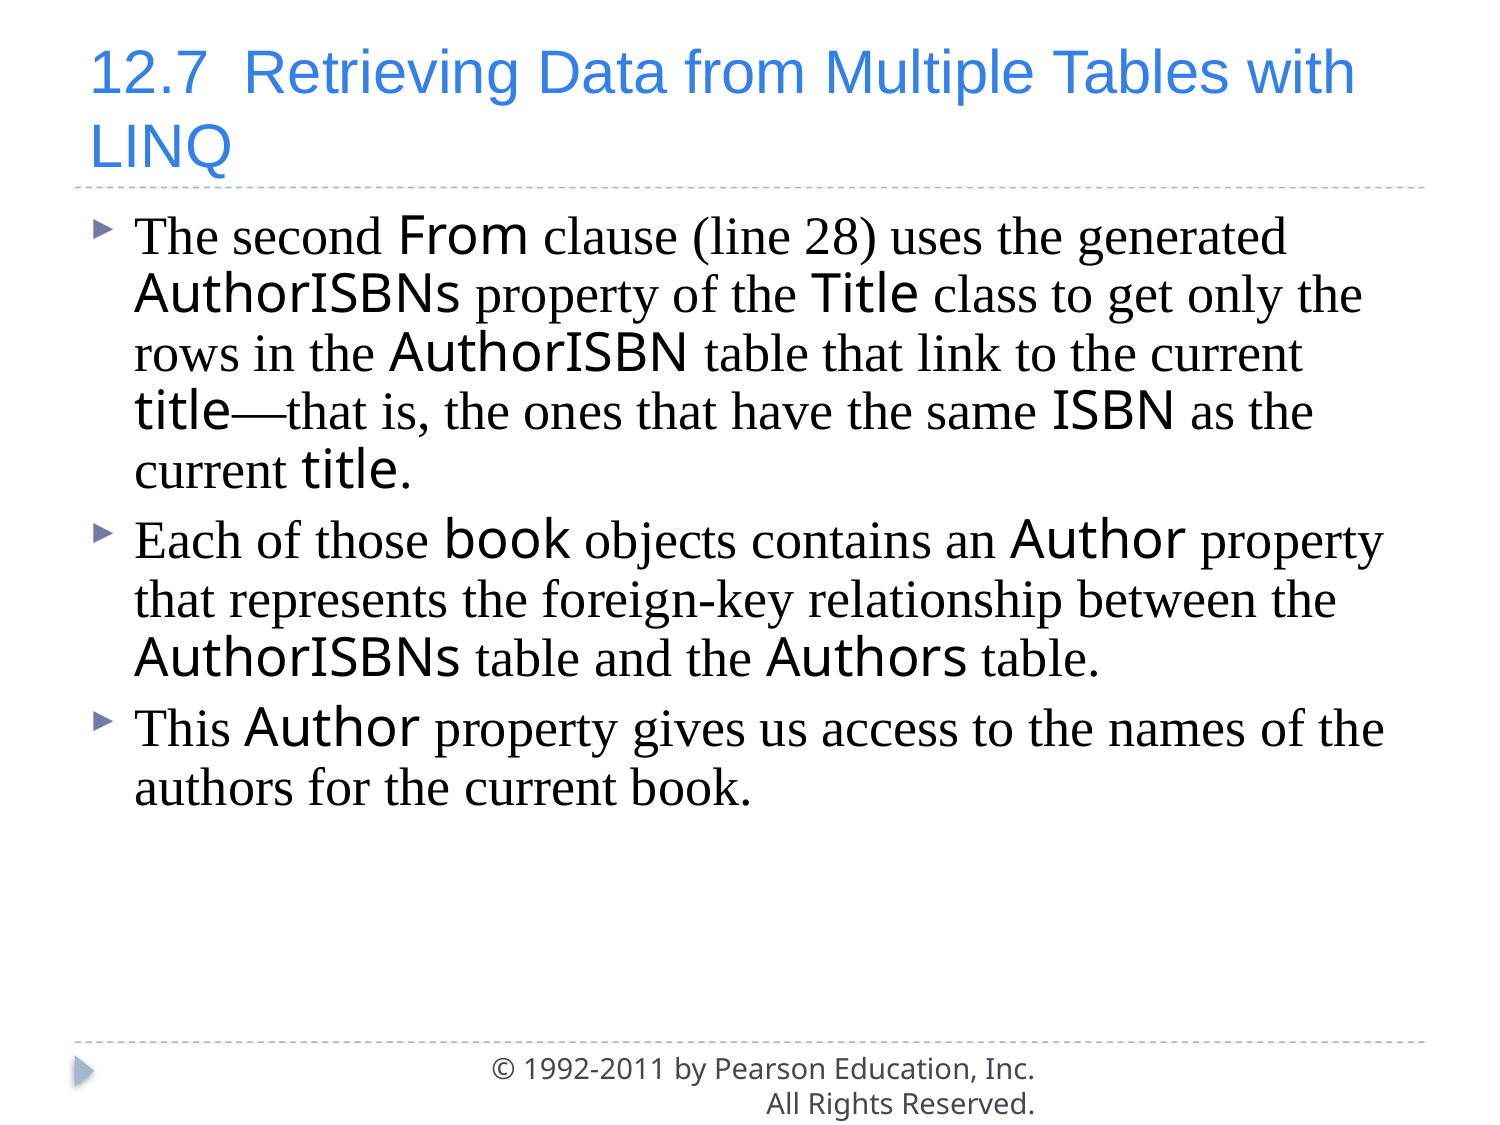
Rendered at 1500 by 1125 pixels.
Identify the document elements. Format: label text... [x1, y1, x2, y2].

footer © 1992-2011 by Pearson Education, Inc. All Rights Reserved. [475, 1042, 1051, 1103]
list The second From clause (line 28) uses the generated AuthorISBNs property of the Title class to get only the rows in the AuthorISBN table that link to the current title—that is, the ones that have the same ISBN as the current title. Each of those book objects contains an Author property that represents the foreign-key relationship between the AuthorISBNs table and the Authors table. This Author property gives us access to the names of the authors for the current book. [75, 200, 1425, 1006]
title 12.7 Retrieving Data from Multiple Tables with LINQ [75, 24, 1425, 188]
